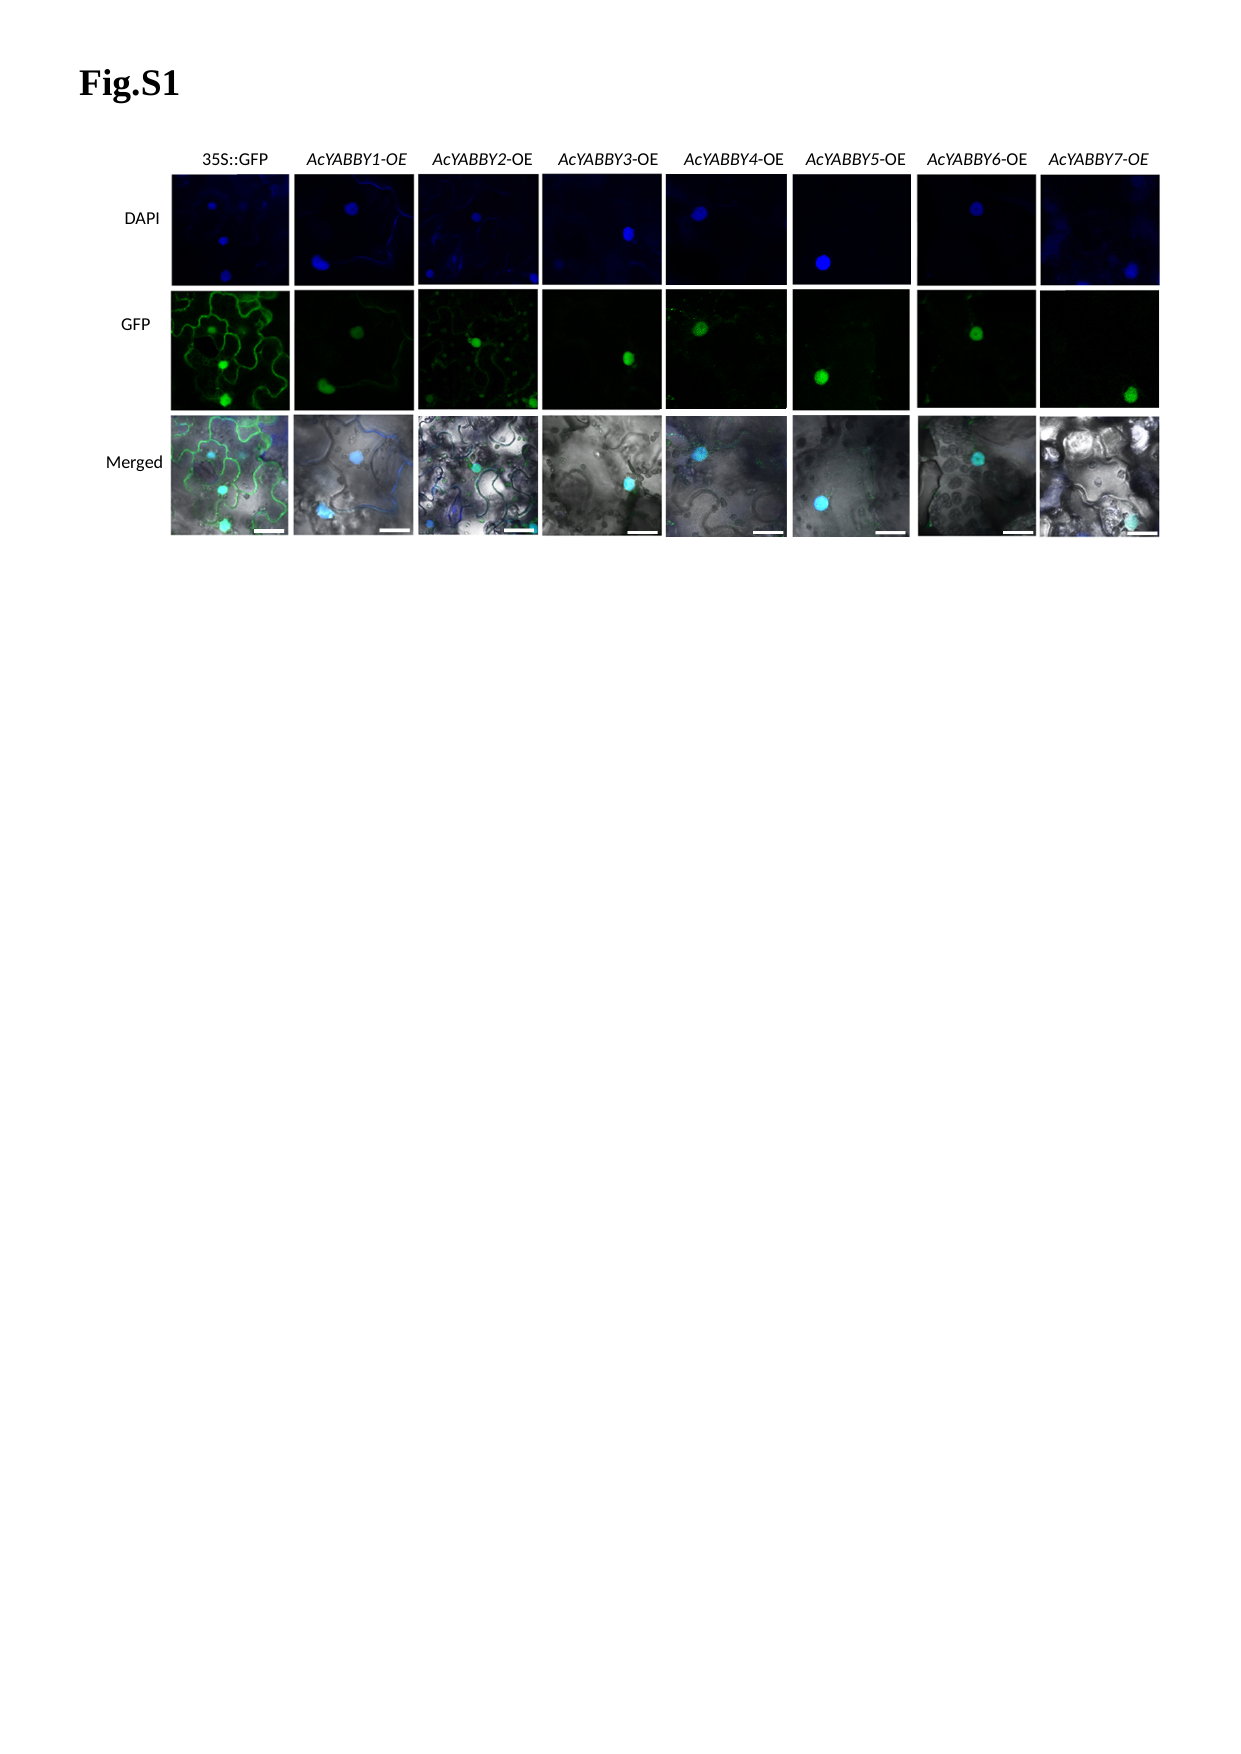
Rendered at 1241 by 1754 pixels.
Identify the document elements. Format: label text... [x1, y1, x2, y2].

text_box Fig.S1 [64, 50, 196, 111]
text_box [90, 139, 1167, 544]
